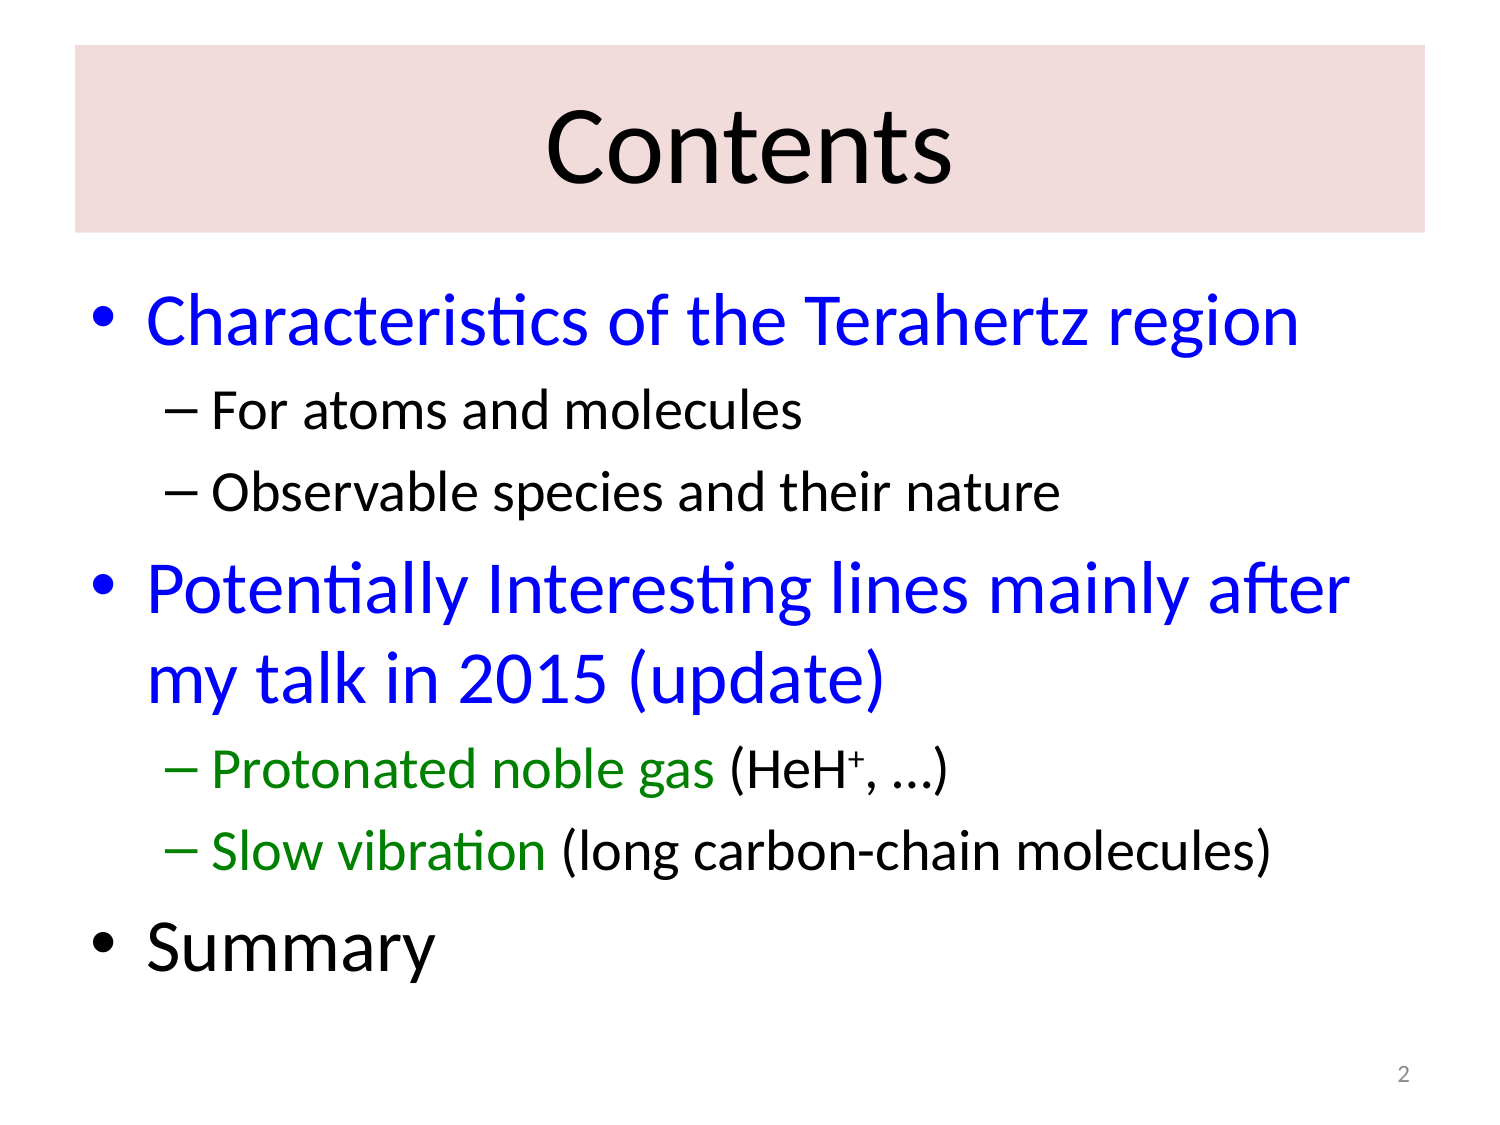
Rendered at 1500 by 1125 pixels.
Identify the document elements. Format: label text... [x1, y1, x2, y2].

slide_number 2 [1074, 1042, 1425, 1103]
title Contents [75, 45, 1425, 233]
list Characteristics of the Terahertz region For atoms and molecules Observable species and their nature Potentially Interesting lines mainly after my talk in 2015 (update) Protonated noble gas (HeH+, …) Slow vibration (long carbon-chain molecules) Summary [75, 262, 1425, 1005]
